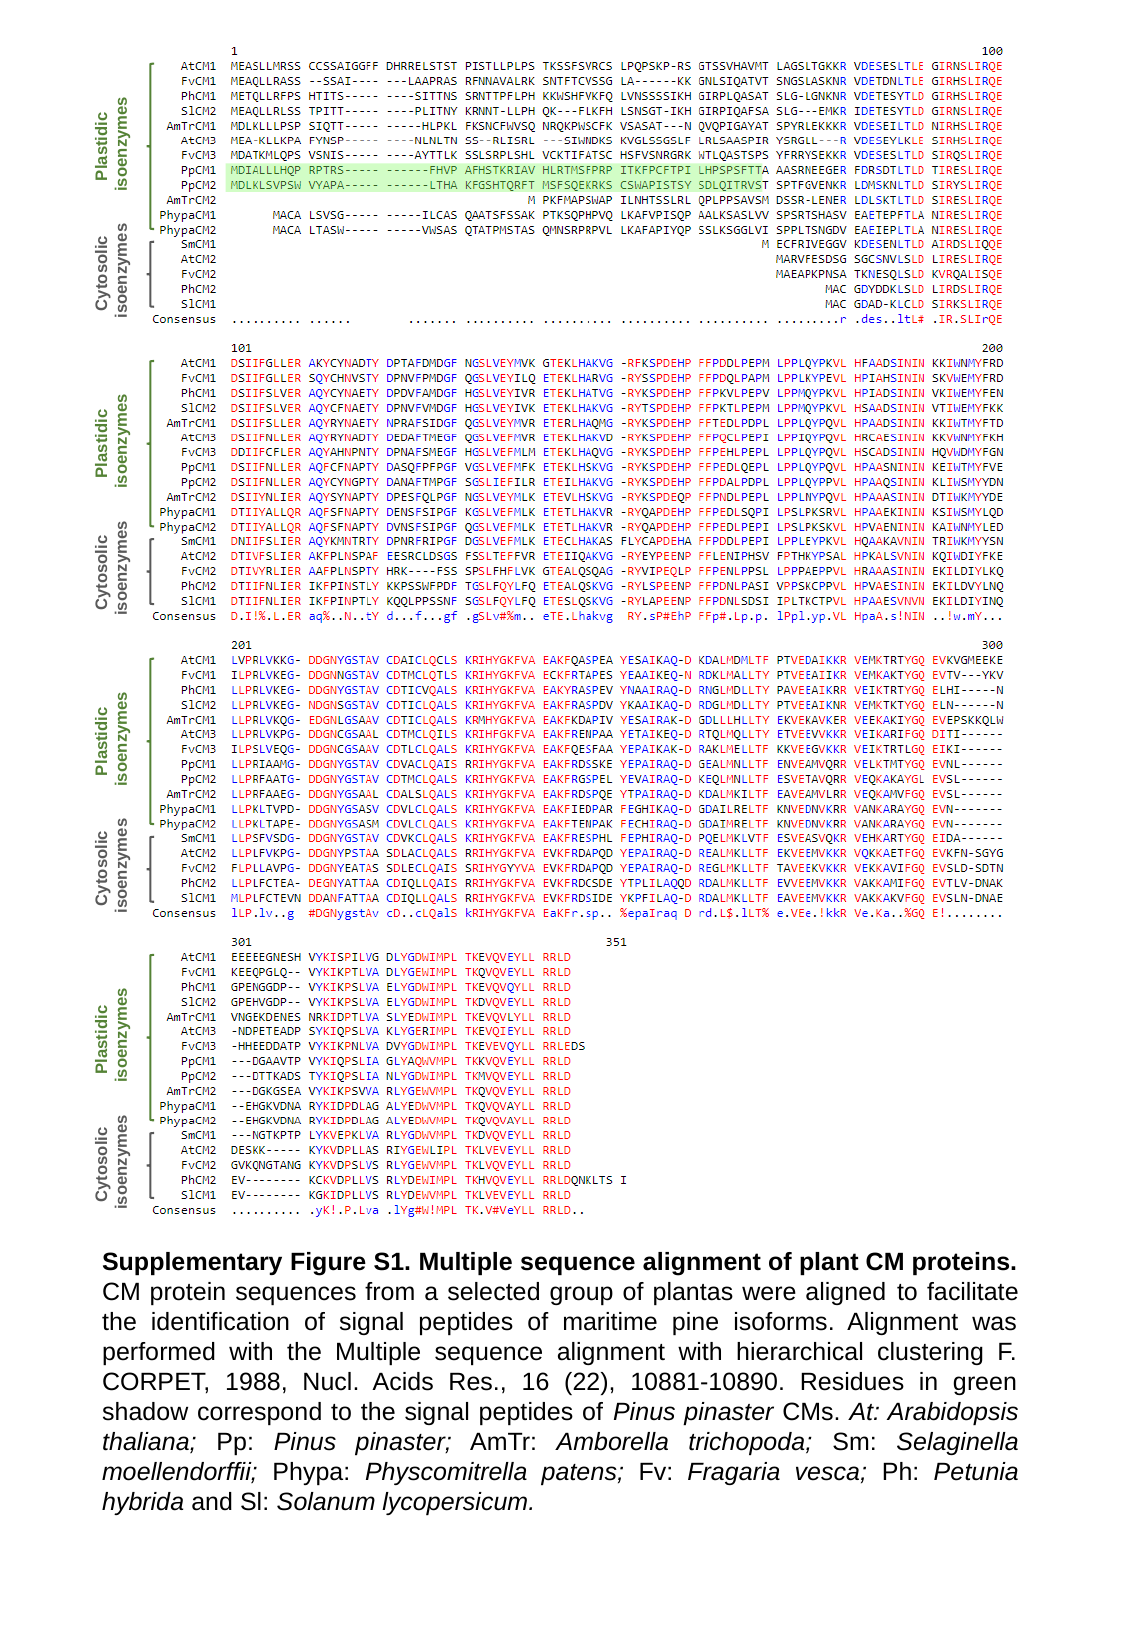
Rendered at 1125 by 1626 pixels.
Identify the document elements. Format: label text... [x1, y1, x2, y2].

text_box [82, 63, 155, 339]
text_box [82, 658, 155, 934]
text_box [82, 954, 155, 1230]
picture [147, 45, 1031, 1221]
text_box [82, 361, 155, 637]
text_box Supplementary Figure S1. Multiple sequence alignment of plant CM proteins. CM protein sequences from a selected group of plantas were aligned to facilitate the identification of signal peptides of maritime pine isoforms. Alignment was performed with the Multiple sequence alignment with hierarchical clustering F. CORPET, 1988, Nucl. Acids Res., 16 (22), 10881-10890. Residues in green shadow correspond to the signal peptides of Pinus pinaster CMs. At: Arabidopsis thaliana; Pp: Pinus pinaster; AmTr: Amborella trichopoda; Sm: Selaginella moellendorffii; Phypa: Physcomitrella patens; Fv: Fragaria vesca; Ph: Petunia hybrida and Sl: Solanum lycopersicum. [87, 1238, 1034, 1553]
